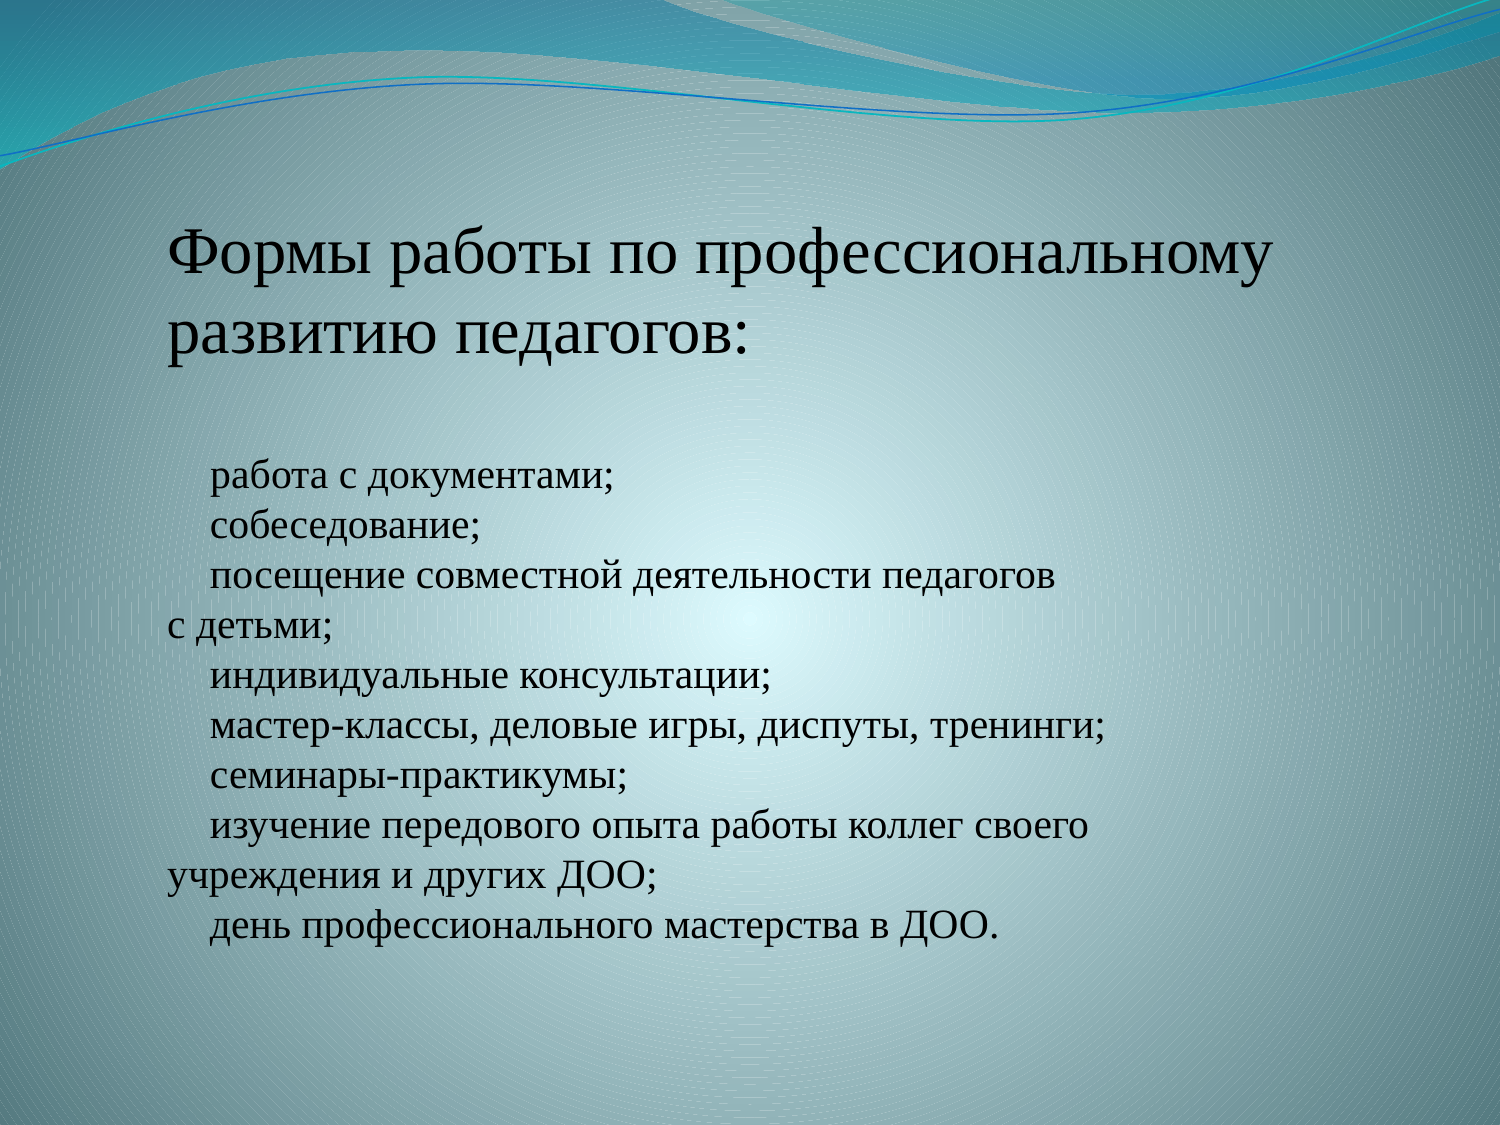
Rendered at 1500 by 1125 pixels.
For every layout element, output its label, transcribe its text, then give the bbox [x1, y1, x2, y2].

text_box Формы работы по профессиональному развитию педагогов:  работа с документами;  собеседование;  посещение совместной деятельности педагогов с детьми;  индивидуальные консультации;  мастер-классы, деловые игры, диспуты, тренинги;  семинары-практикумы;  изучение передового опыта работы коллег своего учреждения и других ДОО;  день профессионального мастерства в ДОО. [152, 199, 1360, 954]
